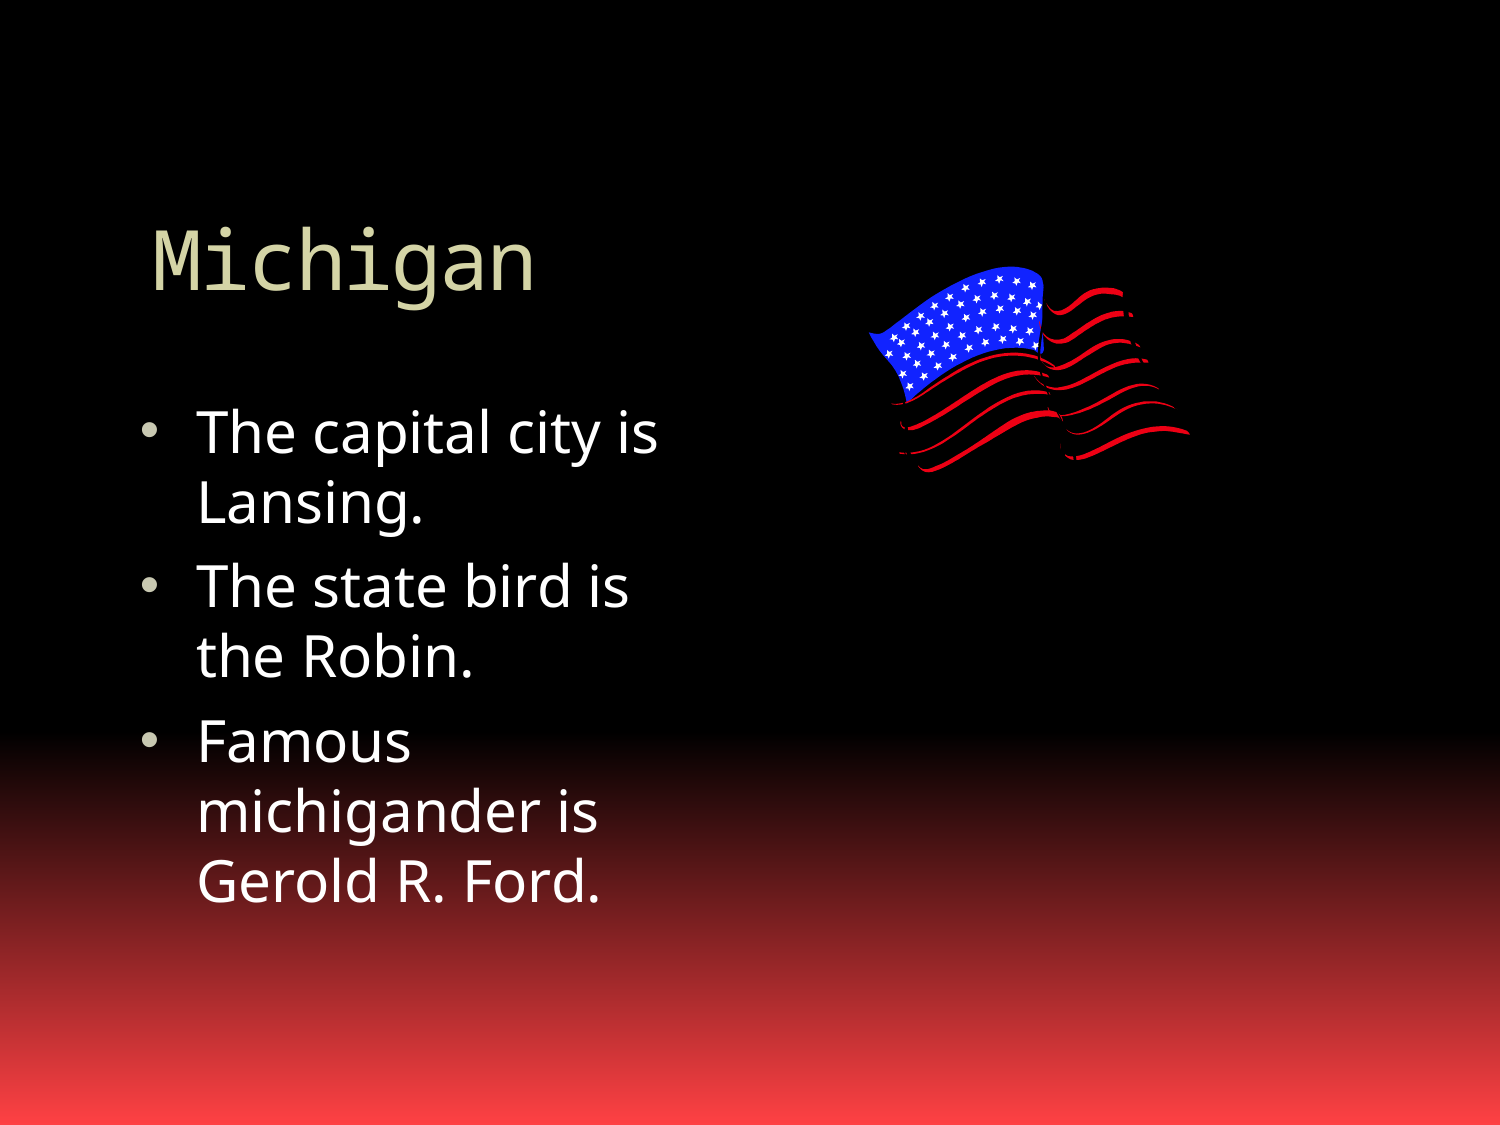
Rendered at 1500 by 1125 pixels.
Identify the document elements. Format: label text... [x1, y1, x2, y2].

title Michigan [137, 200, 588, 338]
list The capital city is Lansing. The state bird is the Robin. Famous michigander is Gerold R. Ford. [125, 387, 725, 1006]
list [837, 258, 1205, 651]
